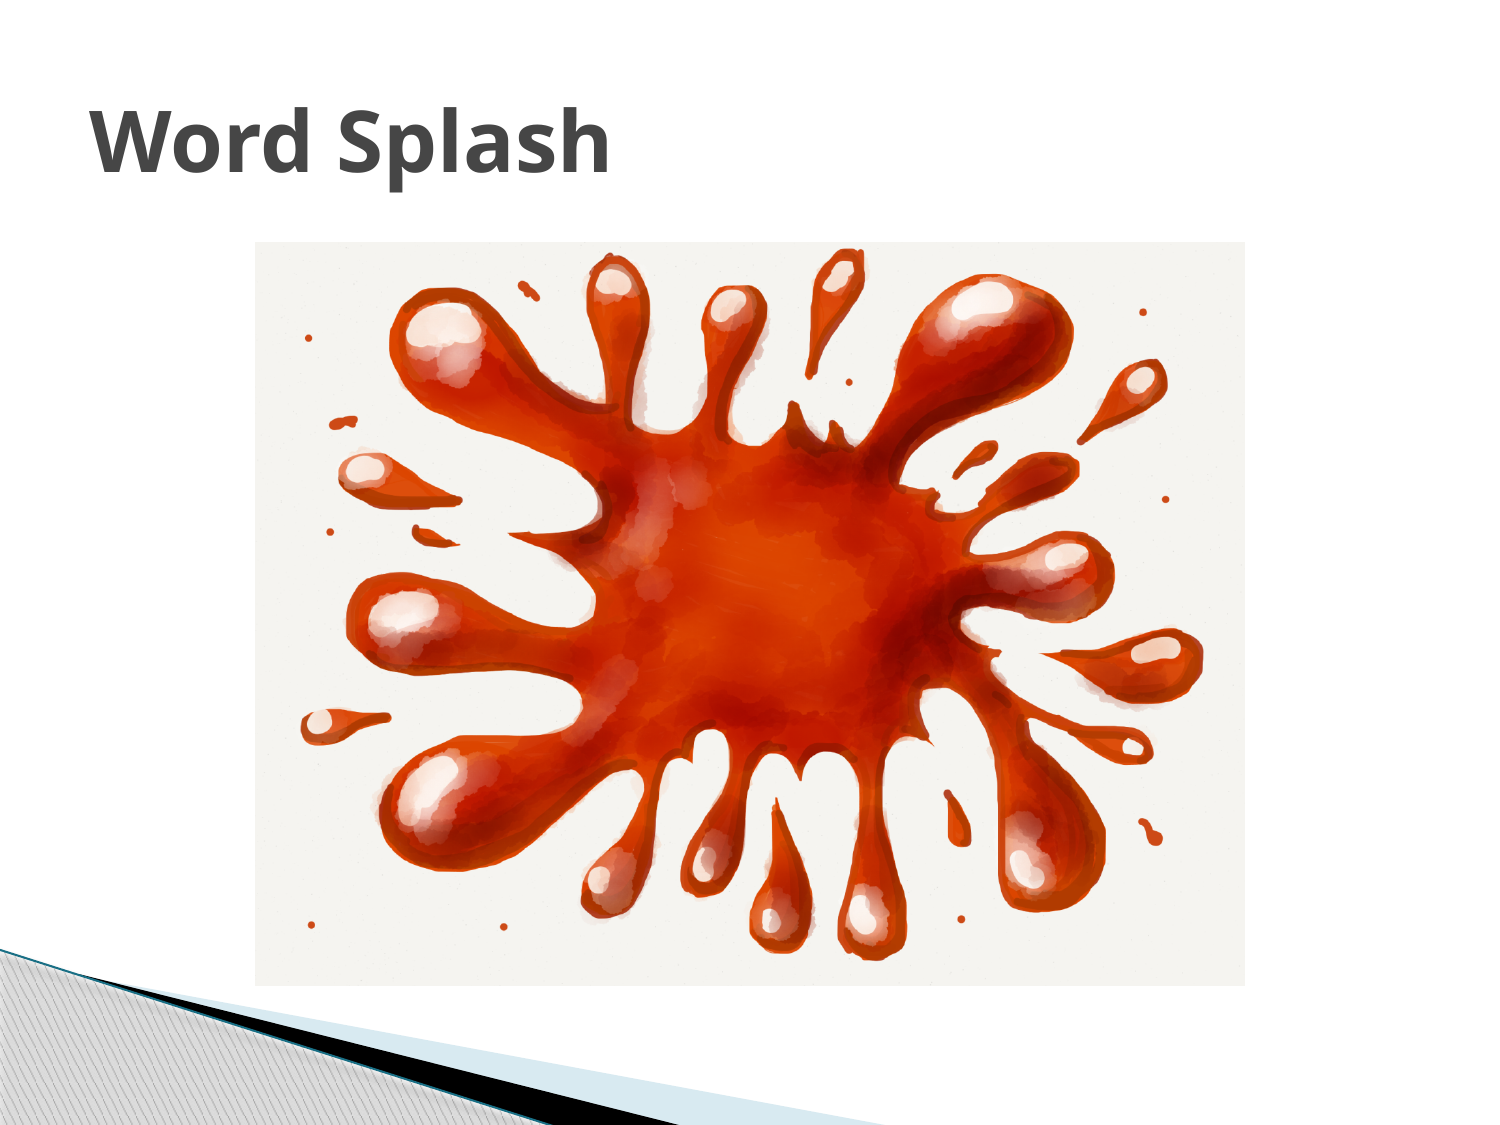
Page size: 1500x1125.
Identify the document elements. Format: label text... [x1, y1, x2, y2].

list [254, 242, 1246, 986]
title Word Splash [75, 45, 1425, 233]
